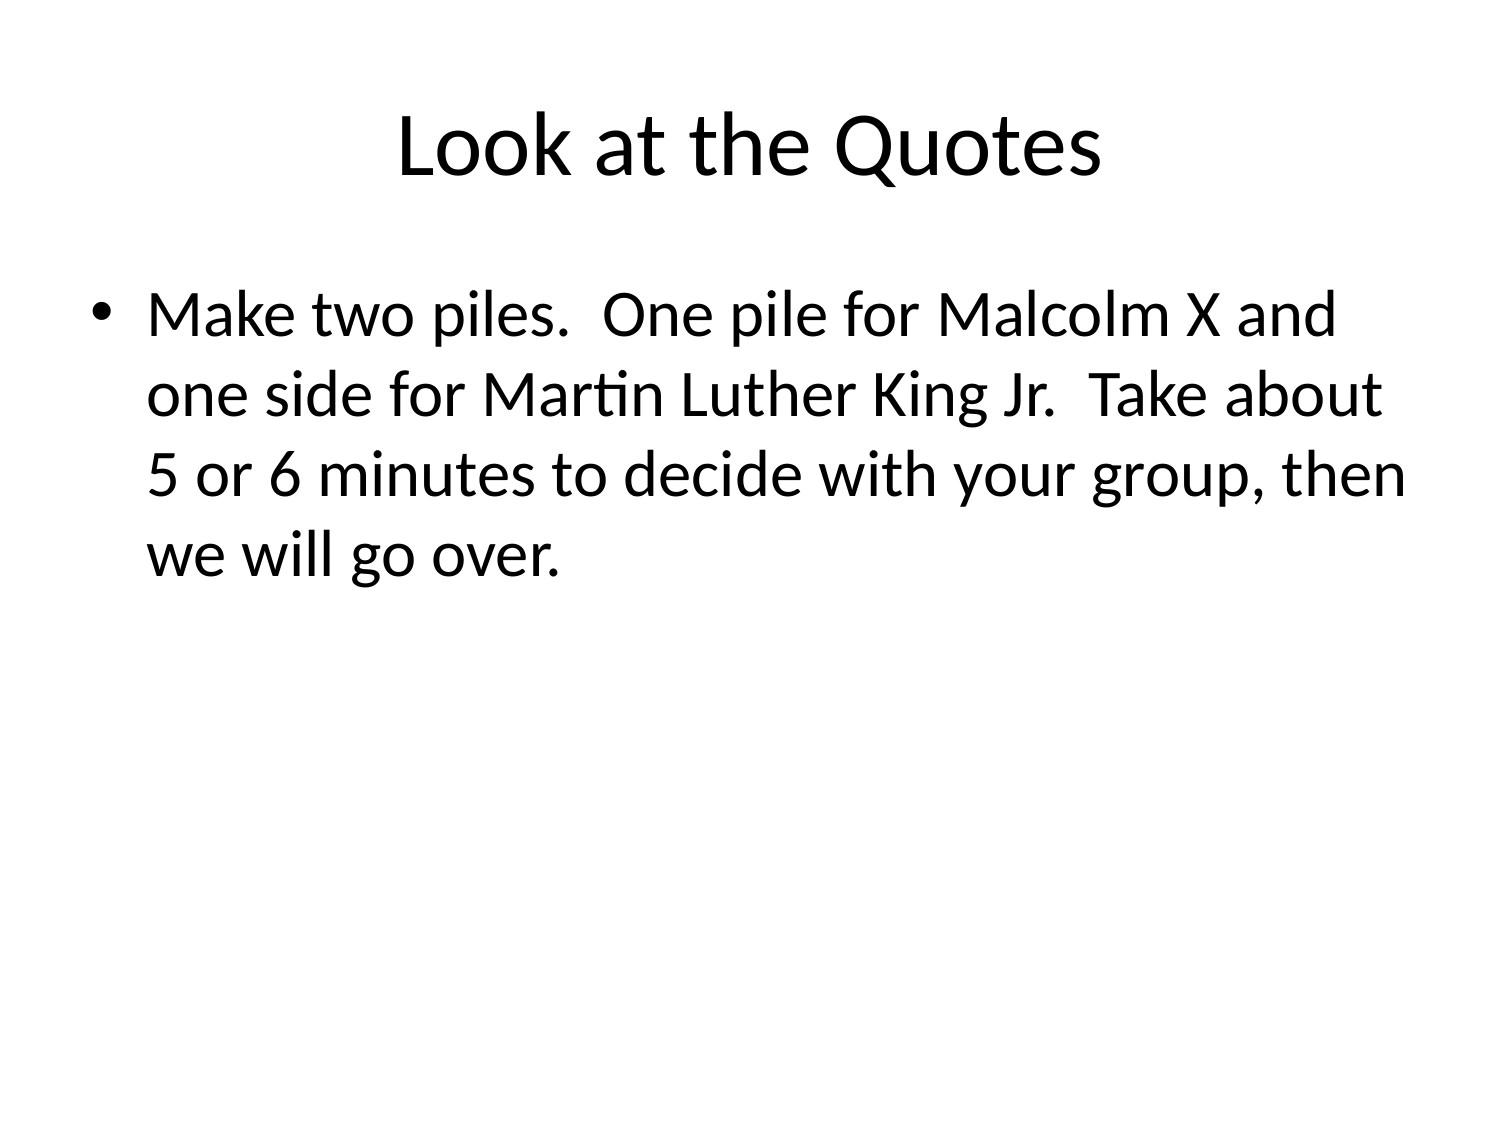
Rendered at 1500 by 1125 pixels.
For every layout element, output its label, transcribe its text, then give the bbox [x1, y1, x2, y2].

title Look at the Quotes [75, 45, 1425, 233]
list Make two piles. One pile for Malcolm X and one side for Martin Luther King Jr. Take about 5 or 6 minutes to decide with your group, then we will go over. [75, 262, 1425, 1005]
